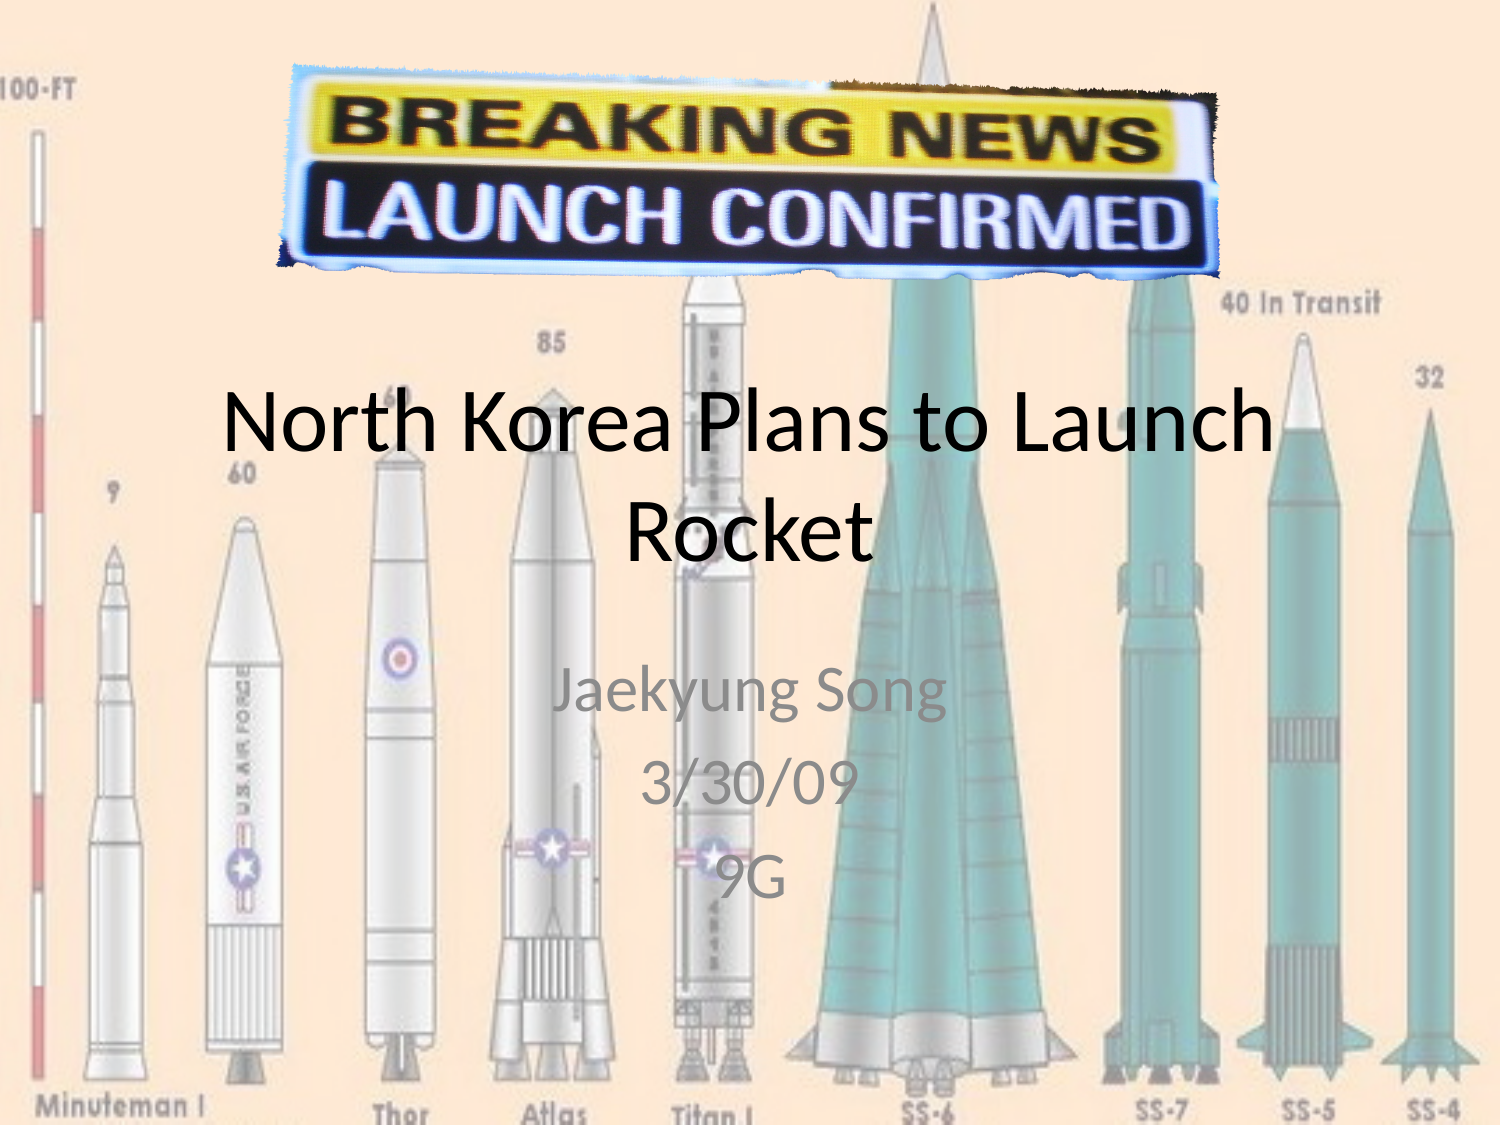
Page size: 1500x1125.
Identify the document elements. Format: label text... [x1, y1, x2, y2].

subtitle Jaekyung Song 3/30/09 9G [225, 637, 1275, 925]
picture [274, 62, 1221, 282]
title North Korea Plans to Launch Rocket [112, 349, 1388, 591]
